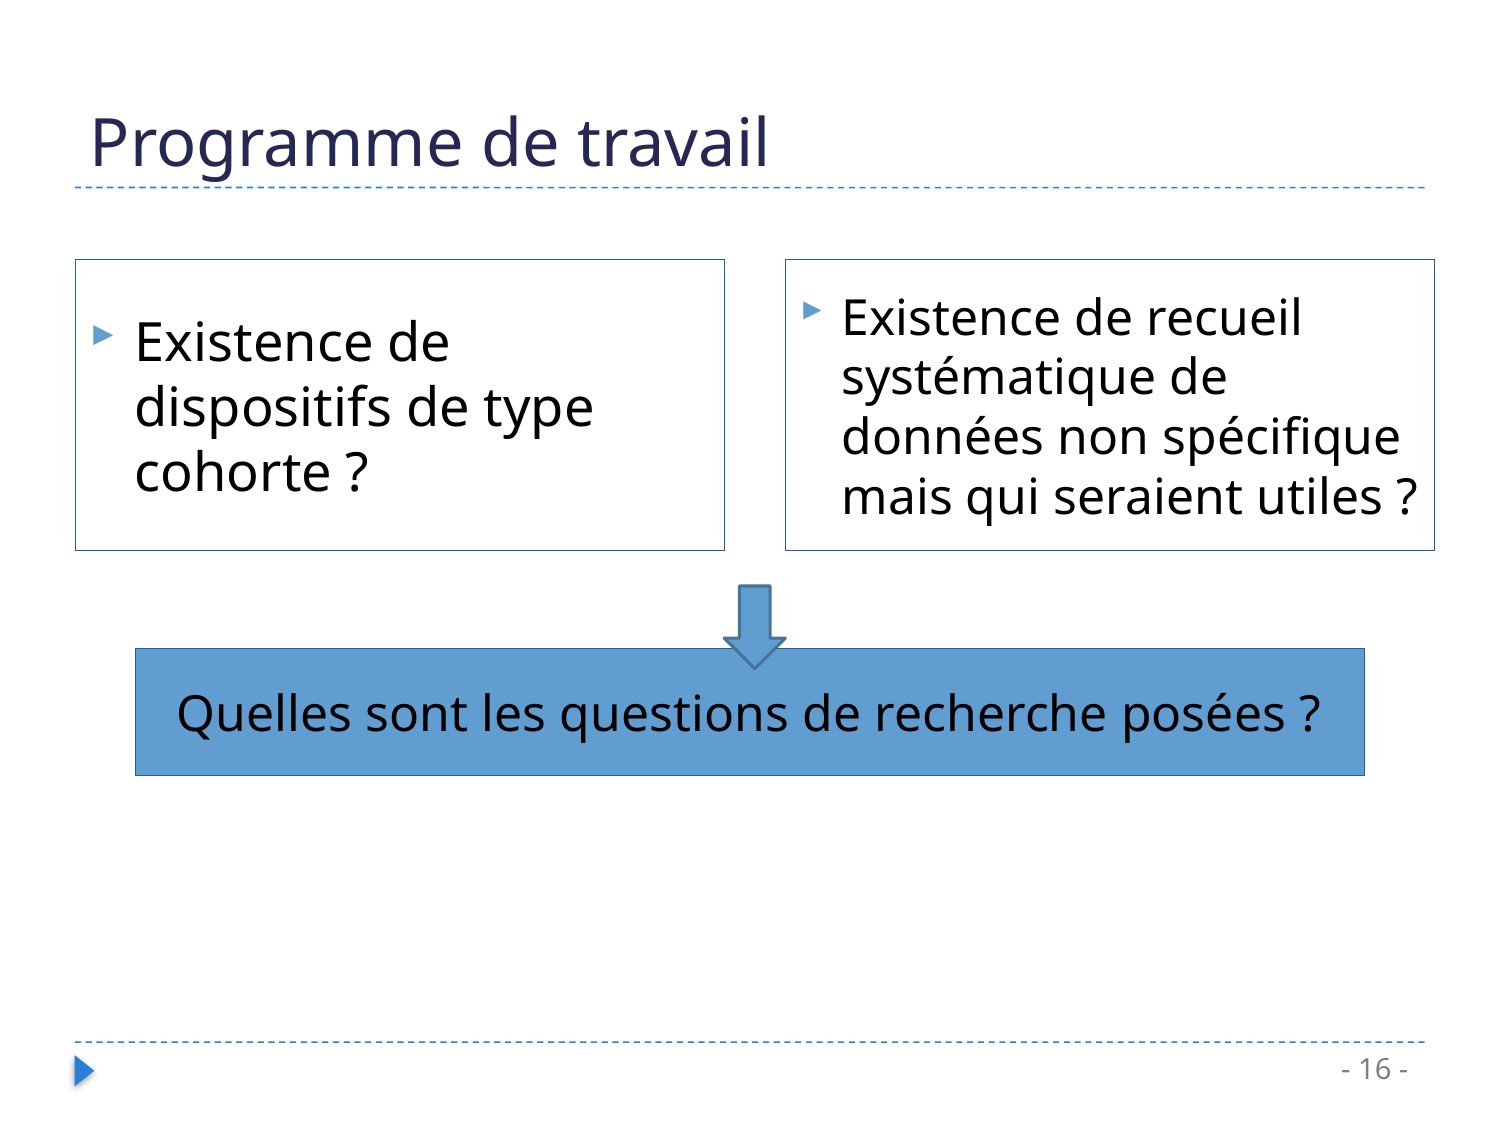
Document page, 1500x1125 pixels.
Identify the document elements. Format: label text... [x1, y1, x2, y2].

text_box Quelles sont les questions de recherche posées ? [135, 648, 1365, 776]
footer - 16 - [475, 1042, 1424, 1103]
title Programme de travail [75, 24, 1425, 188]
list Existence de dispositifs de type cohorte ? [75, 259, 725, 551]
text_box Existence de recueil systématique de données non spécifique mais qui seraient utiles ? [785, 259, 1435, 551]
text_box [722, 584, 787, 670]
